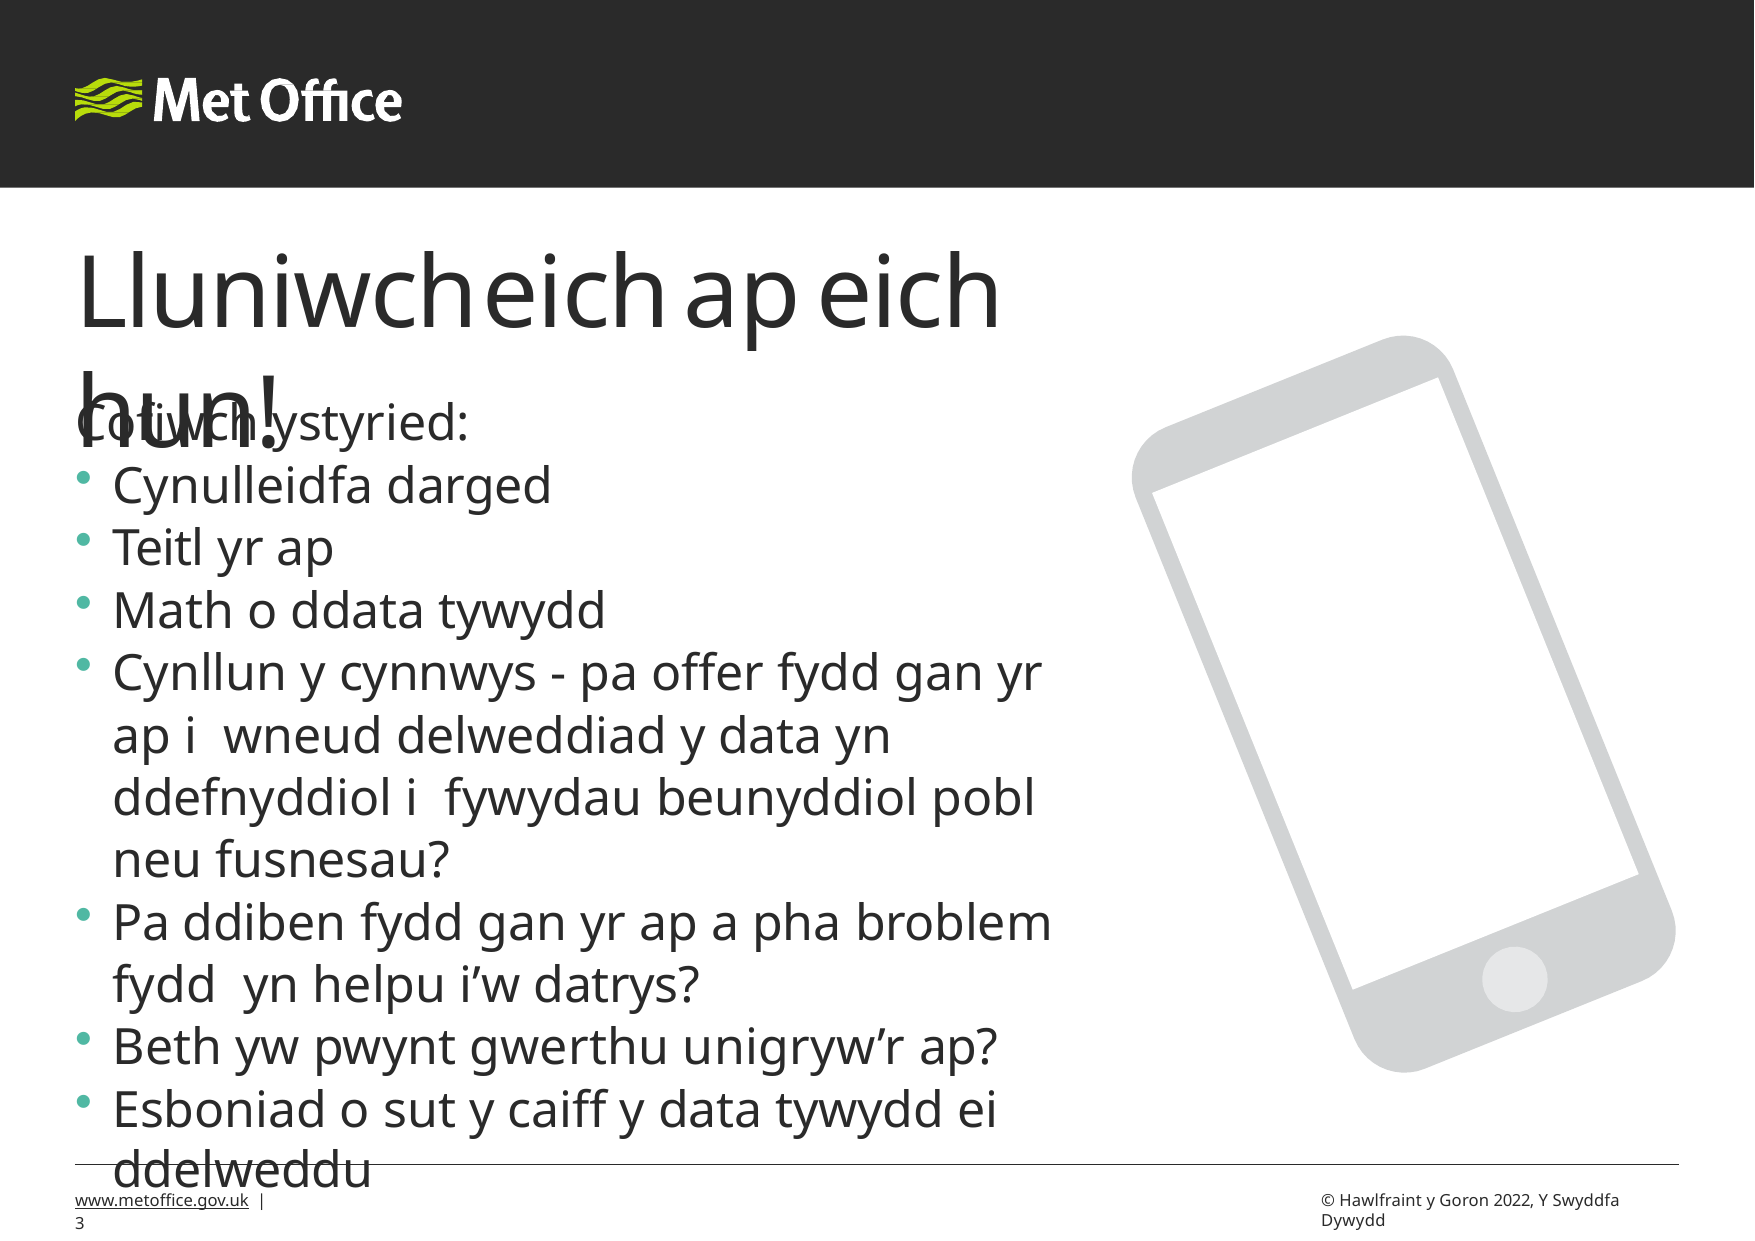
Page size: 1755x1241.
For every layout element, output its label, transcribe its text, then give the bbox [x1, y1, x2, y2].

text_box Cofiwch ystyried: Cynulleidfa darged Teitl yr ap Math o ddata tywydd Cynllun y cynnwys - pa offer fydd gan yr ap i wneud delweddiad y data yn ddefnyddiol i fywydau beunyddiol pobl neu fusnesau? Pa ddiben fydd gan yr ap a pha broblem fydd yn helpu i’w datrys? Beth yw pwynt gwerthu unigryw’r ap? Esboniad o sut y caiff y data tywydd ei ddelweddu [72, 468, 1223, 1198]
footer © Hawlfraint y Goron 2022, Y Swyddfa Dywydd [1319, 1187, 1682, 1241]
title Lluniwch eich ap eich hun! [72, 225, 1203, 468]
text_box www.metoffice.gov.uk | 2 [72, 1187, 284, 1236]
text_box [1131, 335, 1676, 1073]
